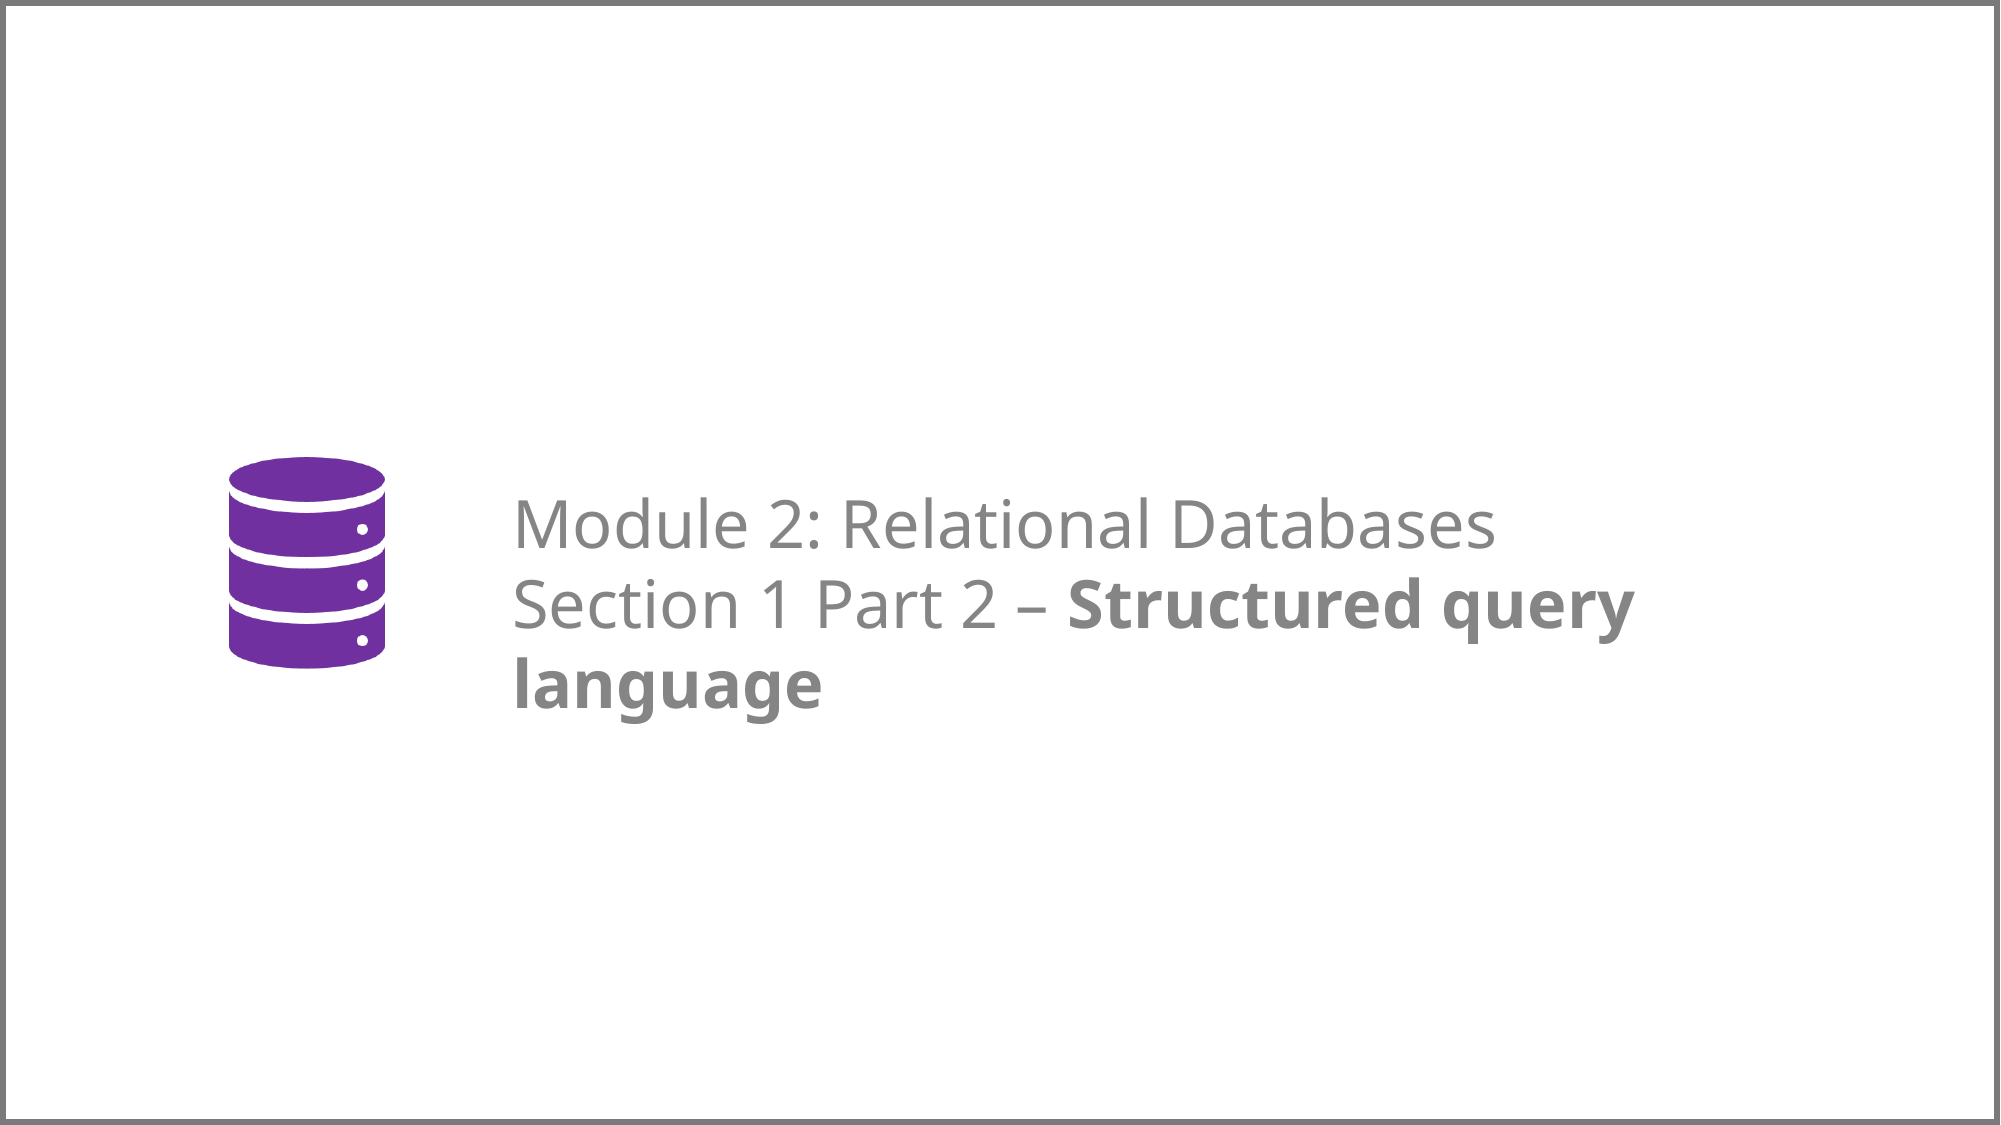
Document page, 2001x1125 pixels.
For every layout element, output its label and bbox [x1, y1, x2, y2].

text_box [0, 0, 2000, 1125]
text_box [173, 429, 1827, 696]
